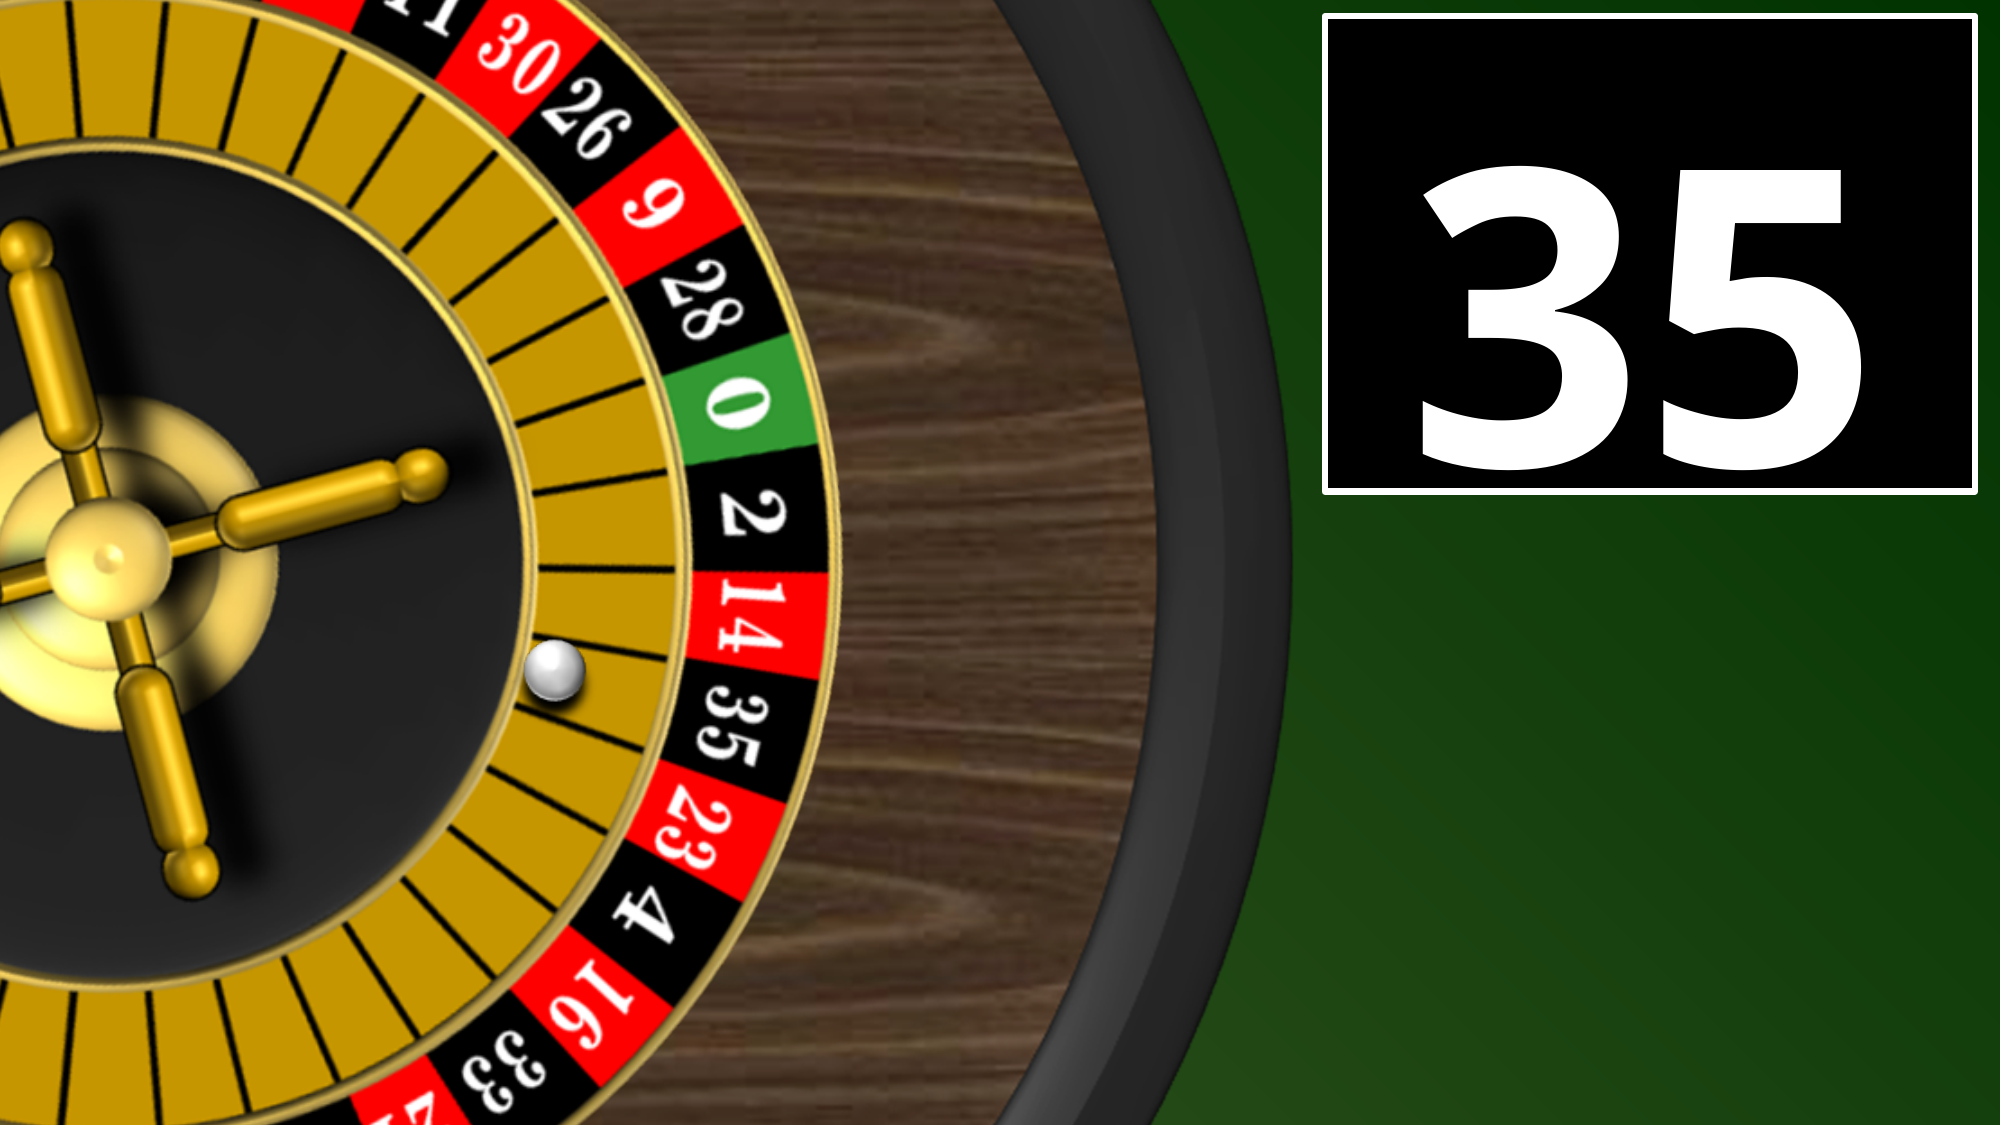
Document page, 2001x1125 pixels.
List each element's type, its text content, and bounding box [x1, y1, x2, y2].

text_box [1324, 16, 1975, 492]
picture [0, 0, 1297, 1125]
text_box 35 [1392, 44, 1896, 558]
